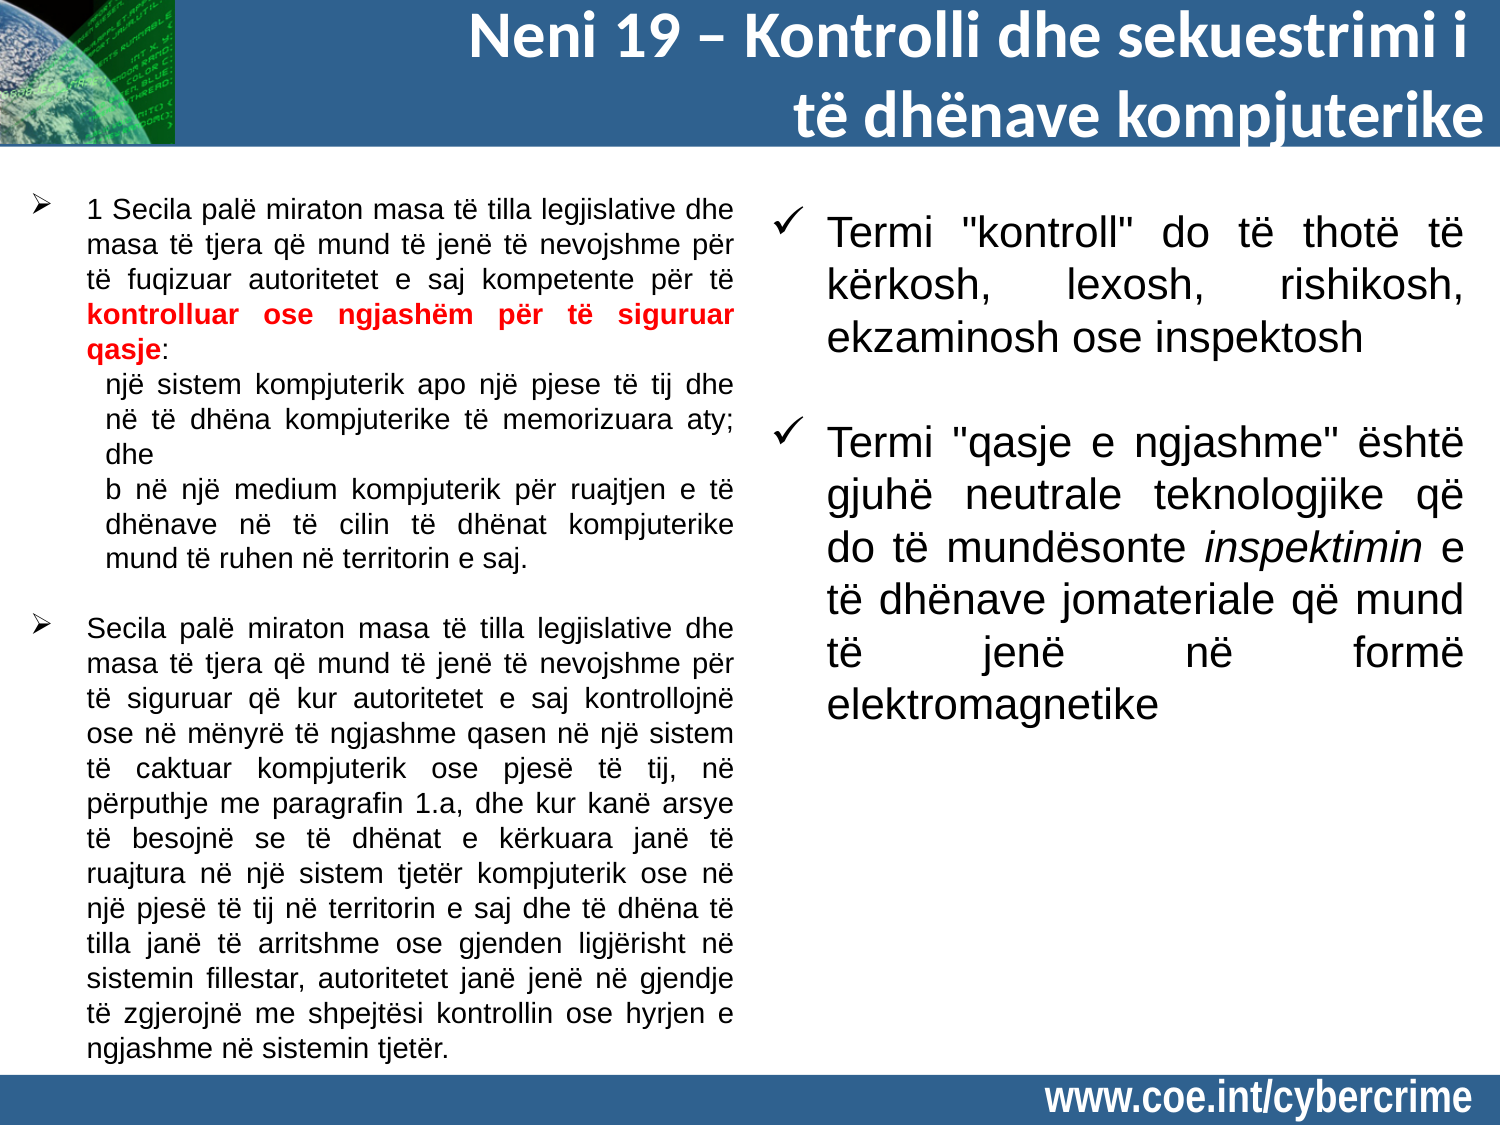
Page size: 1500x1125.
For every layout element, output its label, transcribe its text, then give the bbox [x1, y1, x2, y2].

text_box [0, 1073, 1030, 1125]
text_box www.coe.int/cybercrime [1030, 1059, 1500, 1125]
text_box 1 Secila palë miraton masa të tilla legjislative dhe masa të tjera që mund të jenë të nevojshme për të fuqizuar autoritetet e saj kompetente për të kontrolluar ose ngjashëm për të siguruar qasje: një sistem kompjuterik apo një pjese të tij dhe në të dhëna kompjuterike të memorizuara aty; dhe b në një medium kompjuterik për ruajtjen e të dhënave në të cilin të dhënat kompjuterike mund të ruhen në territorin e saj. Secila palë miraton masa të tilla legjislative dhe masa të tjera që mund të jenë të nevojshme për të siguruar që kur autoritetet e saj kontrollojnë ose në mënyrë të ngjashme qasen në një sistem të caktuar kompjuterik ose pjesë të tij, në përputhje me paragrafin 1.a, dhe kur kanë arsye të besojnë se të dhënat e kërkuara janë të ruajtura në një sistem tjetër kompjuterik ose në një pjesë të tij në territorin e saj dhe të dhëna të tilla janë të arritshme ose gjenden ligjërisht në sistemin fillestar, autoritetet janë jenë në gjendje të zgjerojnë me shpejtësi kontrollin ose hyrjen e ngjashme në sistemin tjetër. [15, 182, 750, 1072]
text_box Neni 19 – Kontrolli dhe sekuestrimi i të dhënave kompjuterike [177, 0, 1500, 149]
text_box Termi "kontroll" do të thotë të kërkosh, lexosh, rishikosh, ekzaminosh ose inspektosh Termi "qasje e ngjashme" është gjuhë neutrale teknologjike që do të mundësonte inspektimin e të dhënave jomateriale që mund të jenë në formë elektromagnetike [755, 196, 1480, 736]
picture [0, 0, 175, 144]
